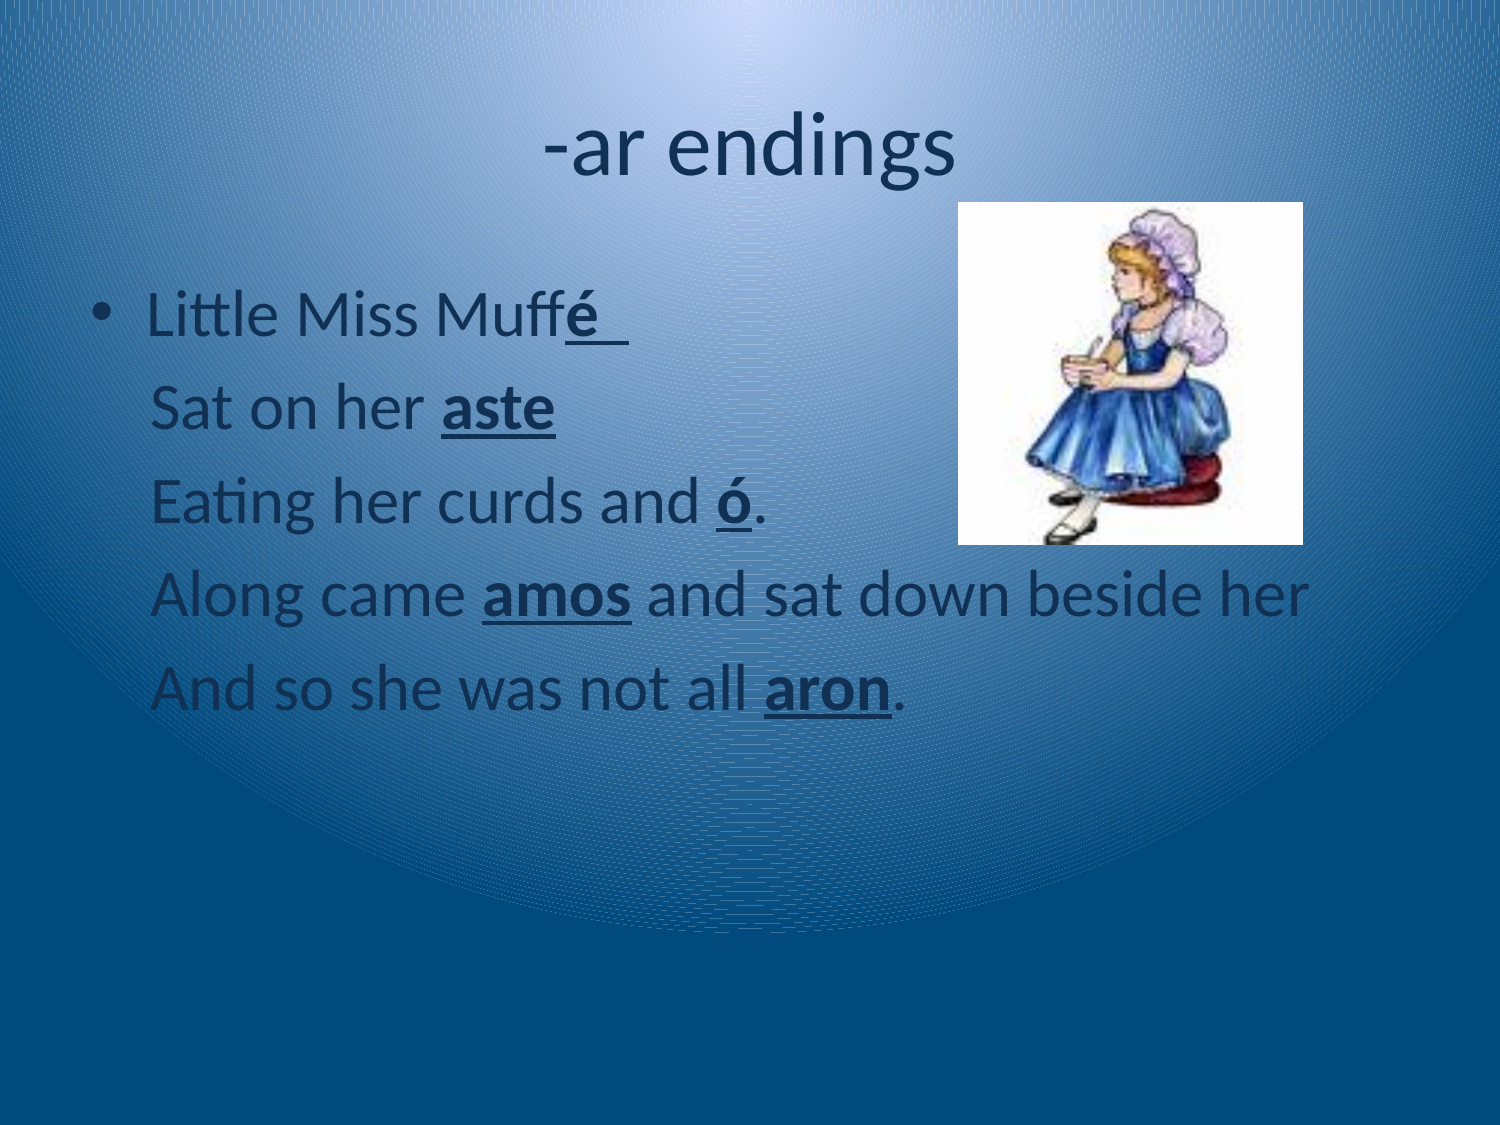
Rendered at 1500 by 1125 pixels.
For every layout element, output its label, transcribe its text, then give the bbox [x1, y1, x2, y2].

list Little Miss Muffé Sat on her aste Eating her curds and ó. Along came amos and sat down beside her And so she was not all aron. [75, 262, 1425, 1005]
picture [958, 202, 1304, 545]
title -ar endings [75, 45, 1425, 233]
